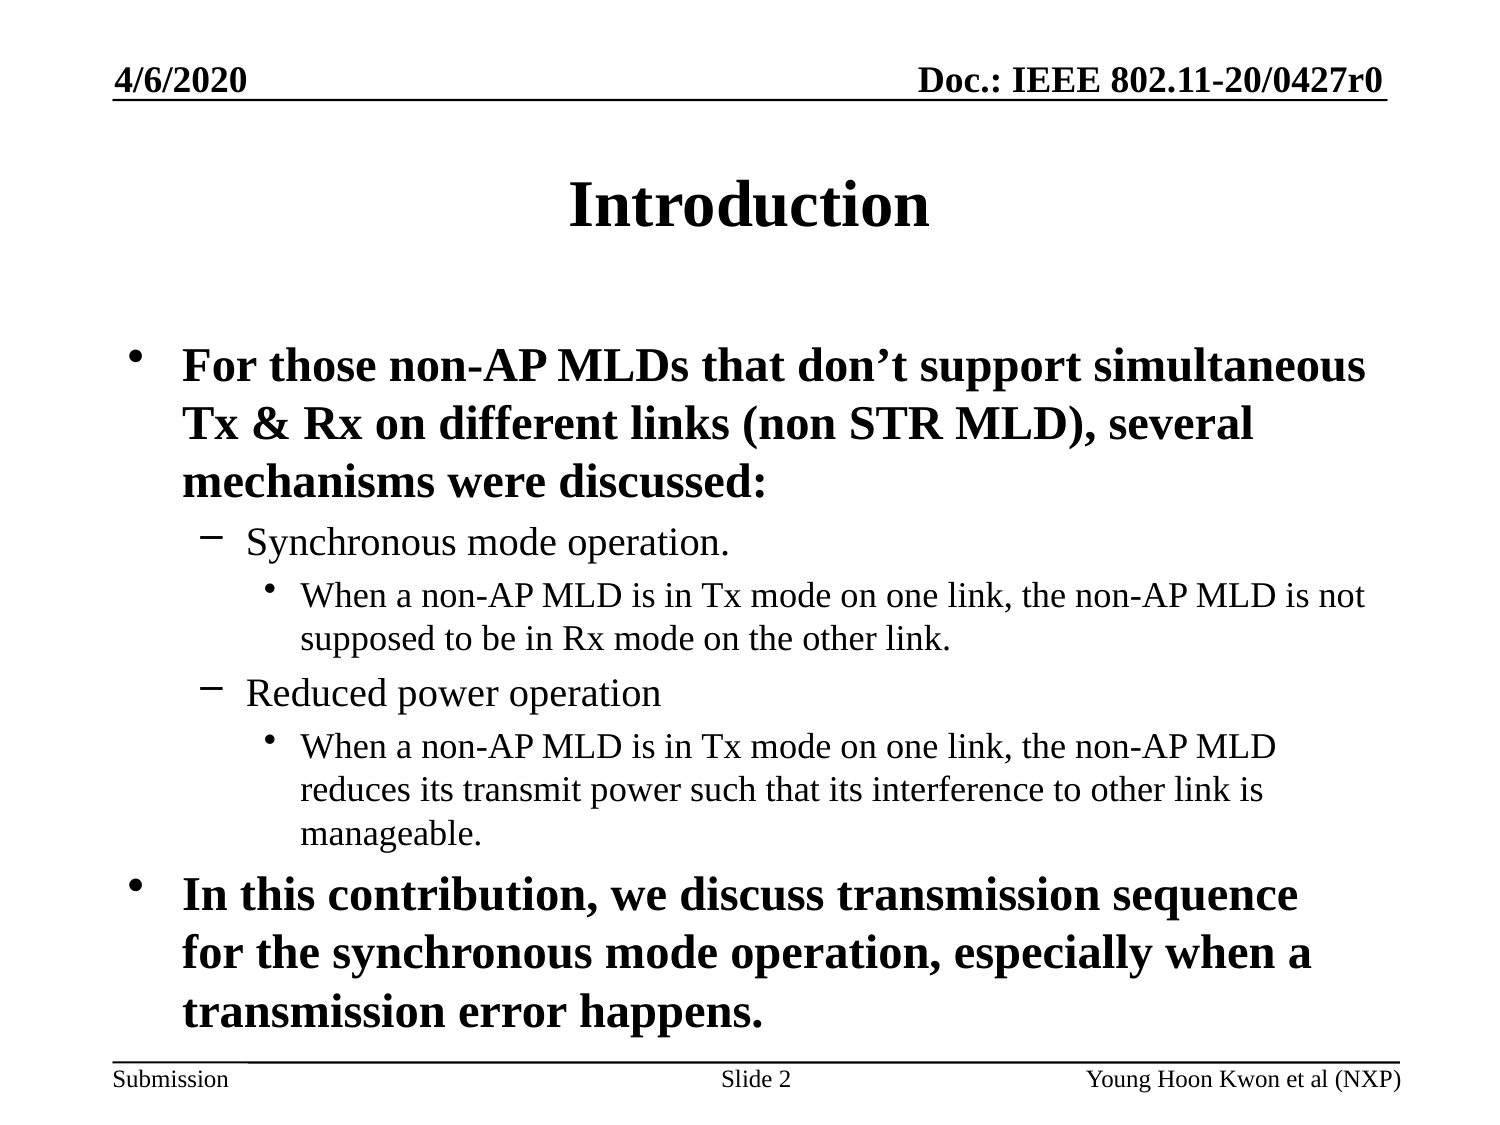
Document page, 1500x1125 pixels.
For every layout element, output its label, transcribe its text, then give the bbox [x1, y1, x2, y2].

title Introduction [112, 112, 1388, 288]
footer Young Hoon Kwon et al (NXP) [1082, 1061, 1402, 1093]
slide_number Slide 2 [712, 1061, 800, 1093]
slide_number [114, 54, 250, 101]
list For those non-AP MLDs that don’t support simultaneous Tx & Rx on different links (non STR MLD), several mechanisms were discussed: Synchronous mode operation. When a non-AP MLD is in Tx mode on one link, the non-AP MLD is not supposed to be in Rx mode on the other link. Reduced power operation When a non-AP MLD is in Tx mode on one link, the non-AP MLD reduces its transmit power such that its interference to other link is manageable. In this contribution, we discuss transmission sequence for the synchronous mode operation, especially when a transmission error happens. [112, 324, 1388, 1051]
